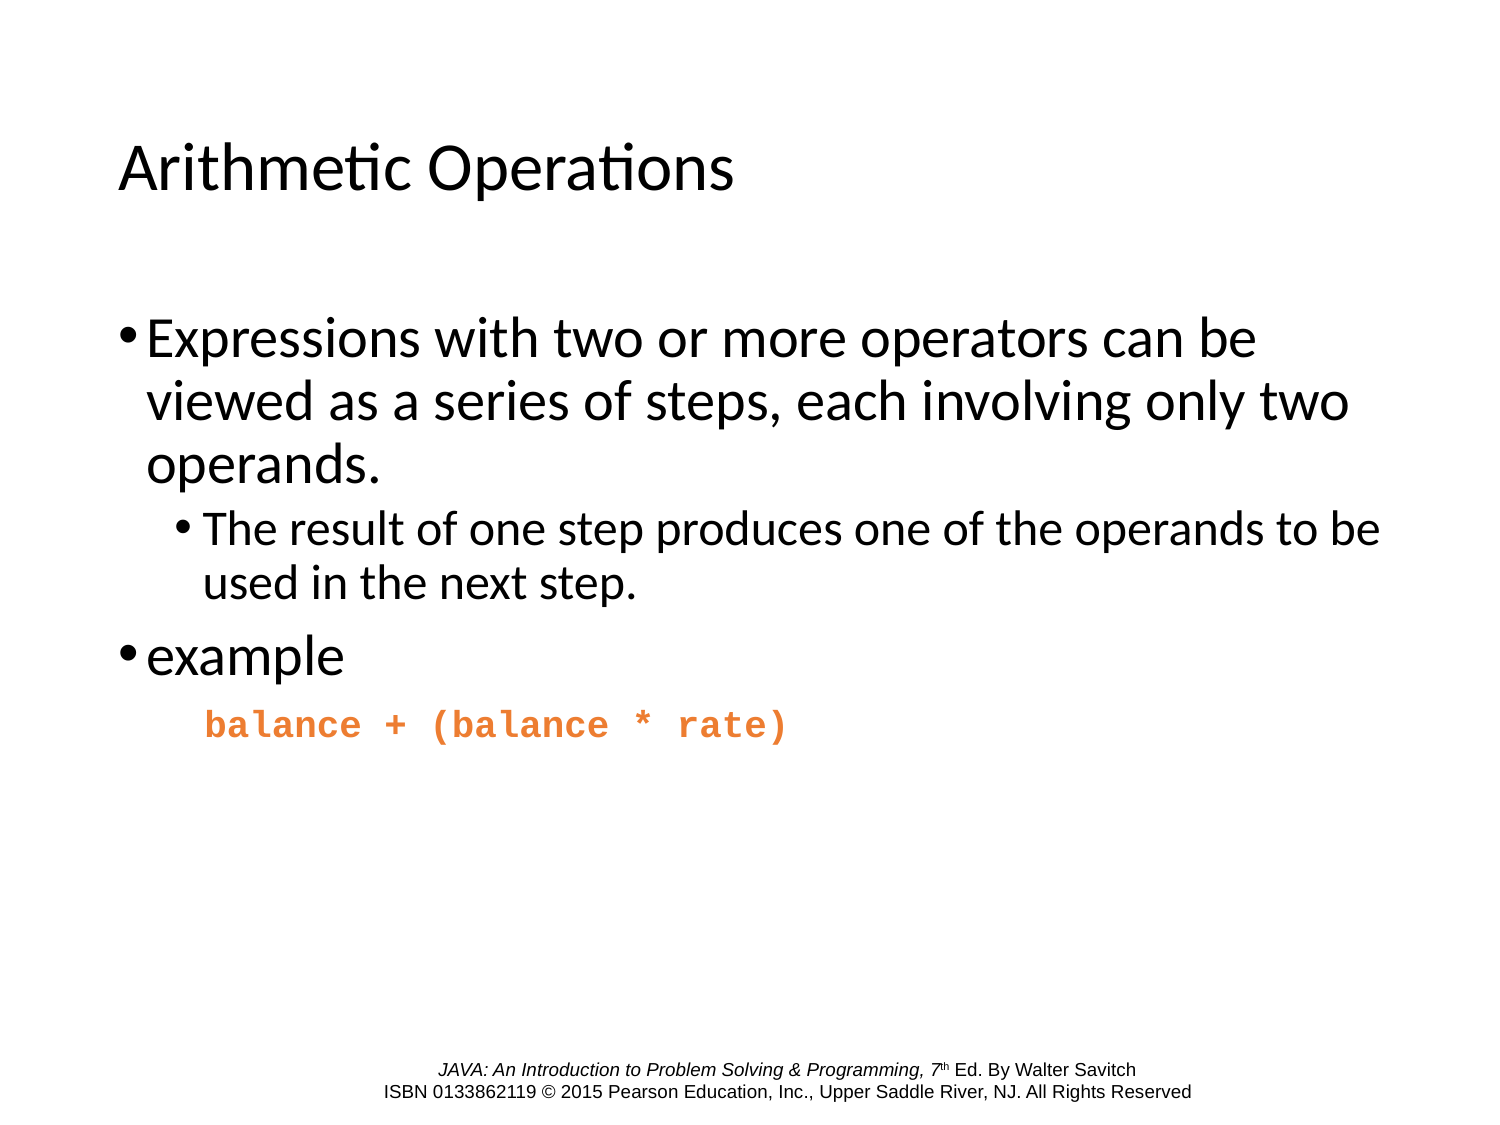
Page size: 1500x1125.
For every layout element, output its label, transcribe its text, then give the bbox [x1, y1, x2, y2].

list Expressions with two or more operators can be viewed as a series of steps, each involving only two operands. The result of one step produces one of the operands to be used in the next step. example balance + (balance * rate) [103, 299, 1397, 1014]
title Arithmetic Operations [103, 59, 1397, 278]
